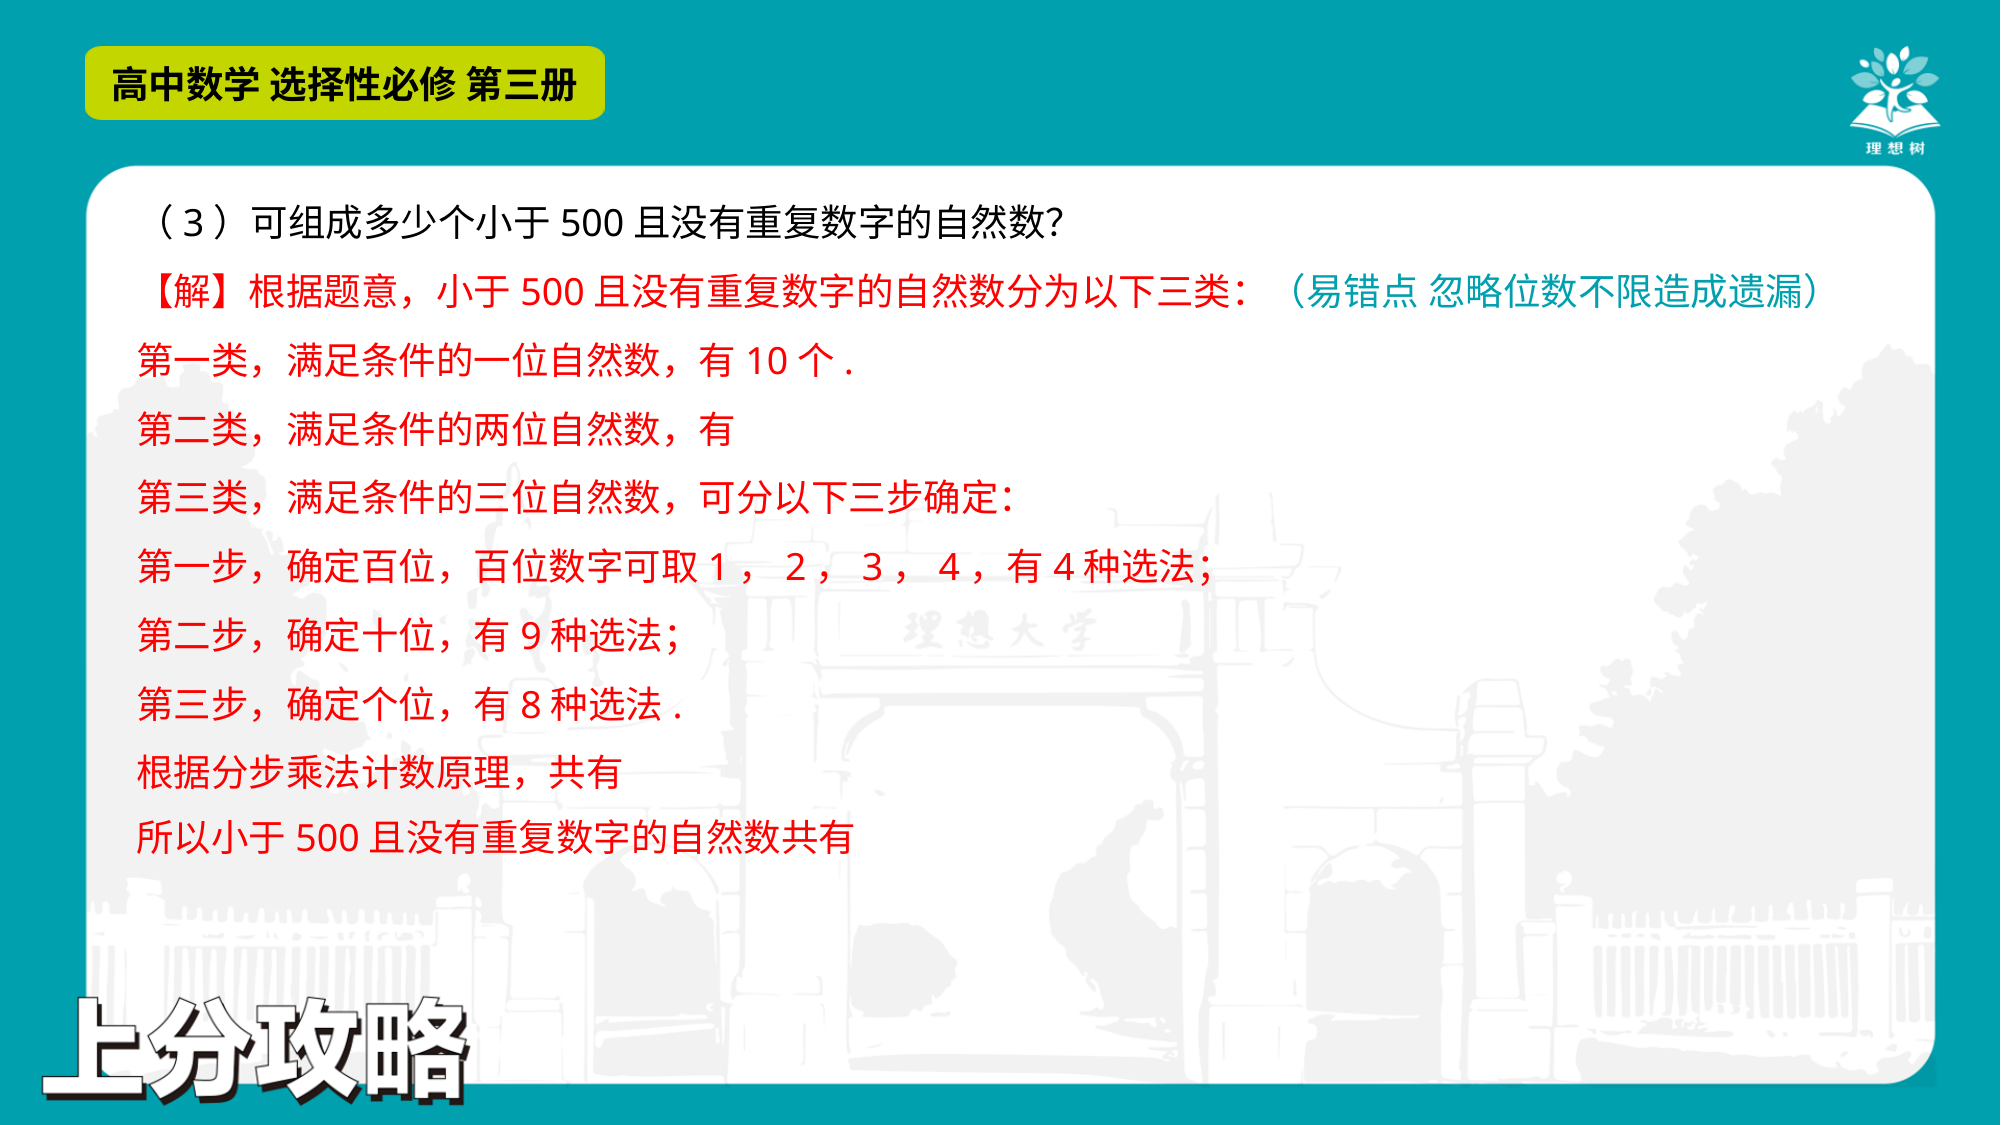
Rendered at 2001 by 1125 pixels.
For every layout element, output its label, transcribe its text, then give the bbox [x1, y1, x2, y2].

picture [0, 0, 2000, 1125]
text_box （3）可组成多少个小于500且没有重复数字的自然数？ [136, 177, 1865, 237]
